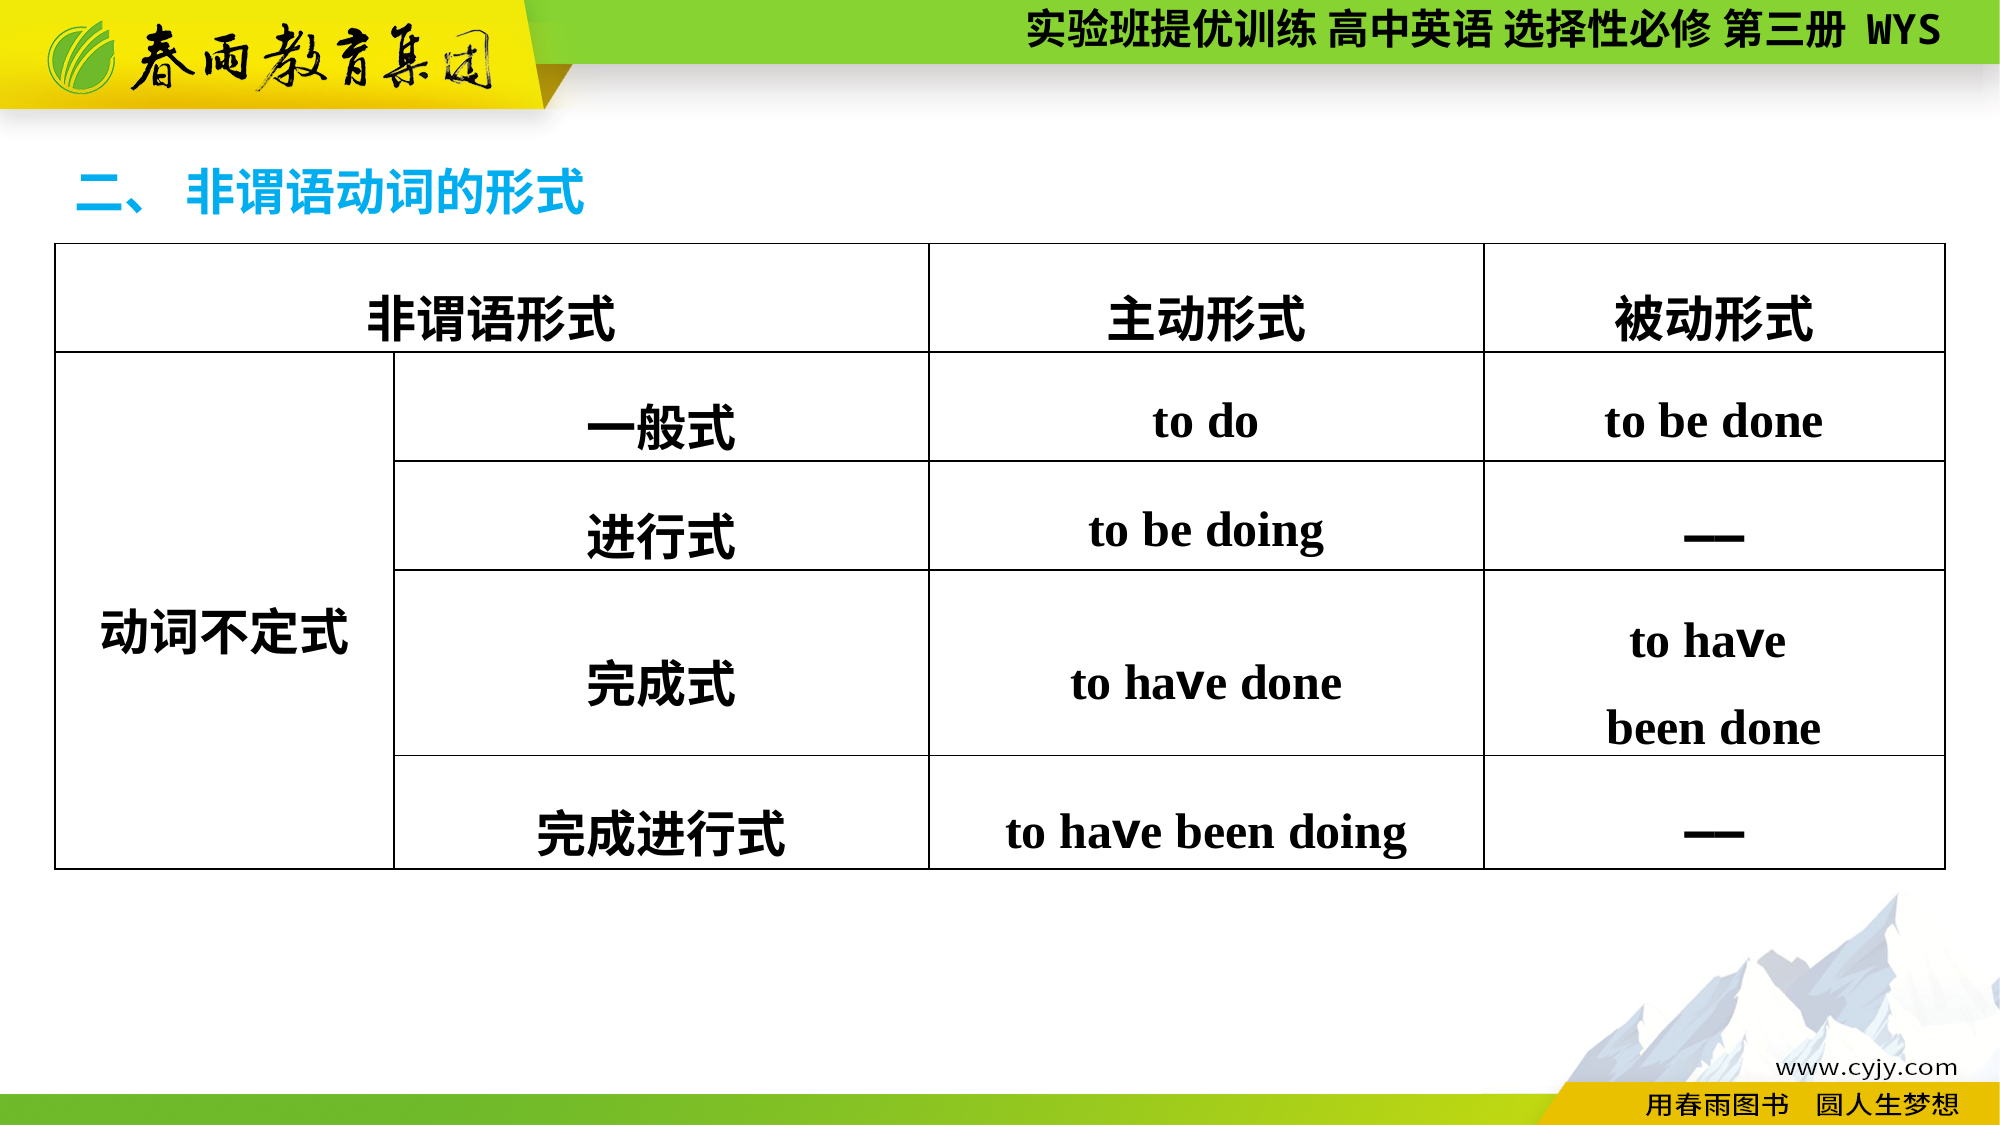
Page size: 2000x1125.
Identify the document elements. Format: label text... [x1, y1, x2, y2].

picture [0, 0, 2000, 1125]
table_cell —— [1485, 756, 1944, 868]
table_header 被动形式 [1485, 244, 1944, 351]
table_cell 一般式 [395, 353, 928, 460]
table_header 主动形式 [930, 244, 1483, 351]
table_cell to have been doing [930, 756, 1483, 868]
table_cell to have been done [1485, 571, 1944, 755]
table_cell 动词不定式 [56, 353, 393, 868]
table_cell to do [930, 353, 1483, 460]
table_cell to be doing [930, 462, 1483, 569]
table_cell 进行式 [395, 462, 928, 569]
list 二、 非谓语动词的形式 [59, 122, 1944, 217]
table_cell 完成式 [395, 571, 928, 755]
table_cell —— [1485, 462, 1944, 569]
table_cell to have done [930, 571, 1483, 755]
table_cell to be done [1485, 353, 1944, 460]
table_header 非谓语形式 [56, 244, 928, 351]
table_cell 完成进行式 [395, 756, 928, 868]
